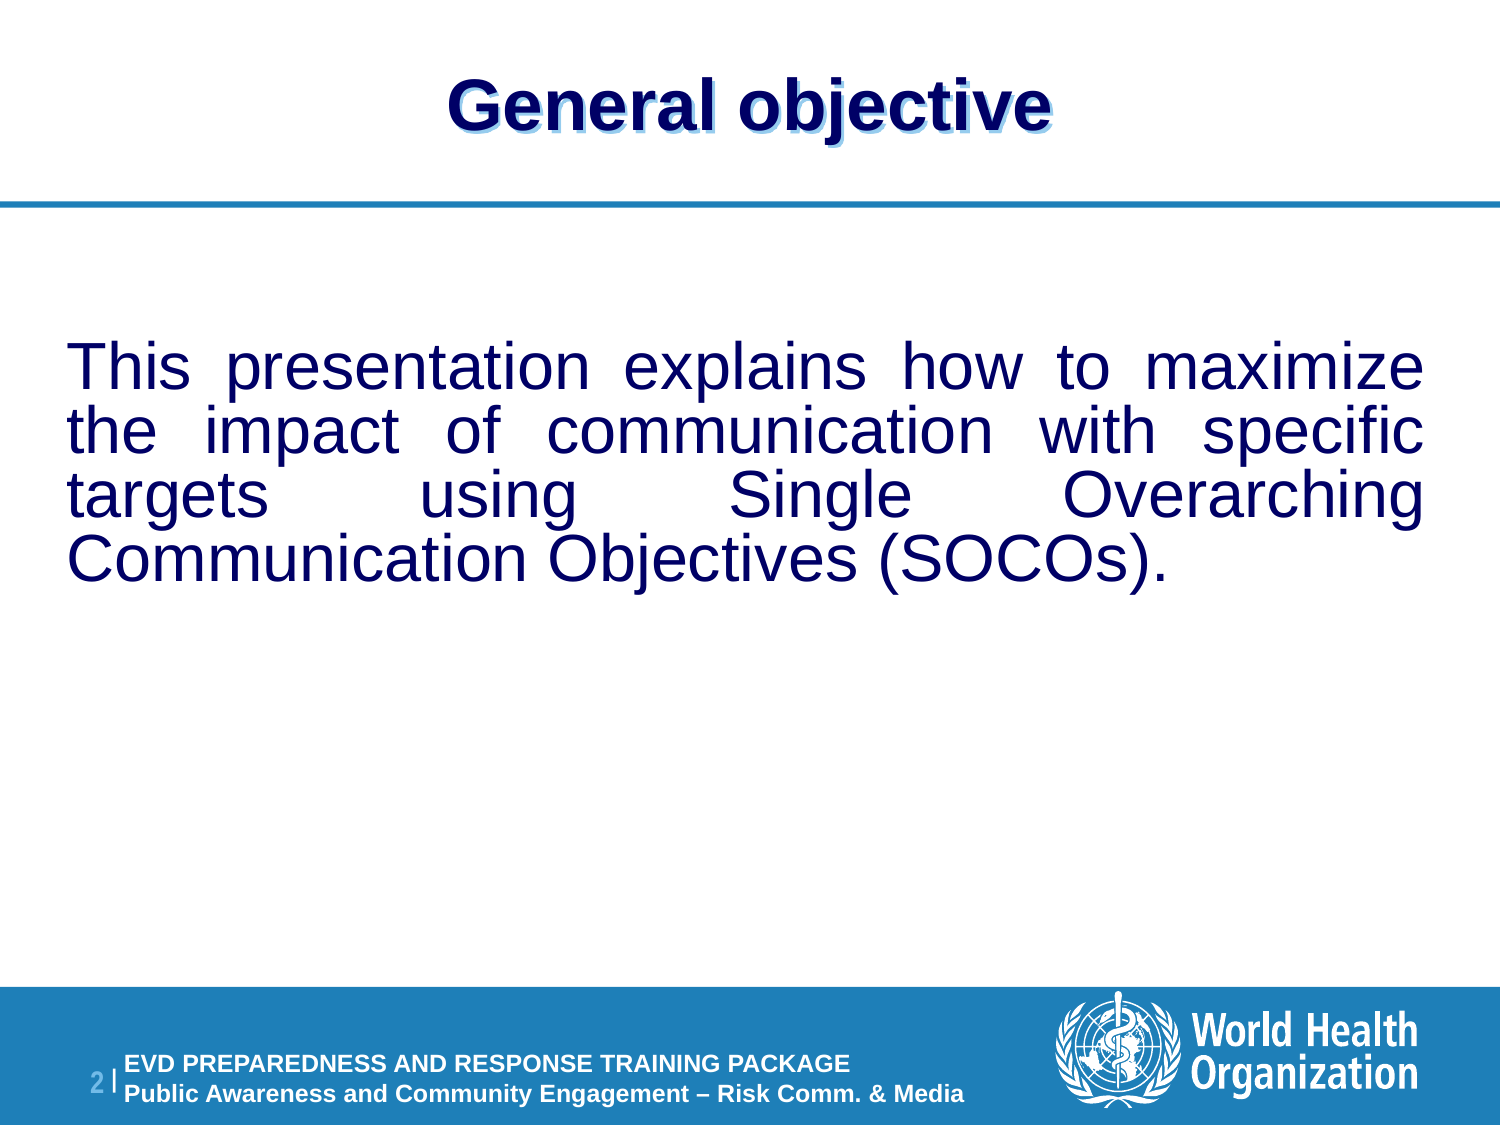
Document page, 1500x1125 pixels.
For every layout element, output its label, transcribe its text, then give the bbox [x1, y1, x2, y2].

title General objective [0, 0, 1500, 204]
list This presentation explains how to maximize the impact of communication with specific targets using Single Overarching Communication Objectives (SOCOs). [66, 338, 1427, 837]
